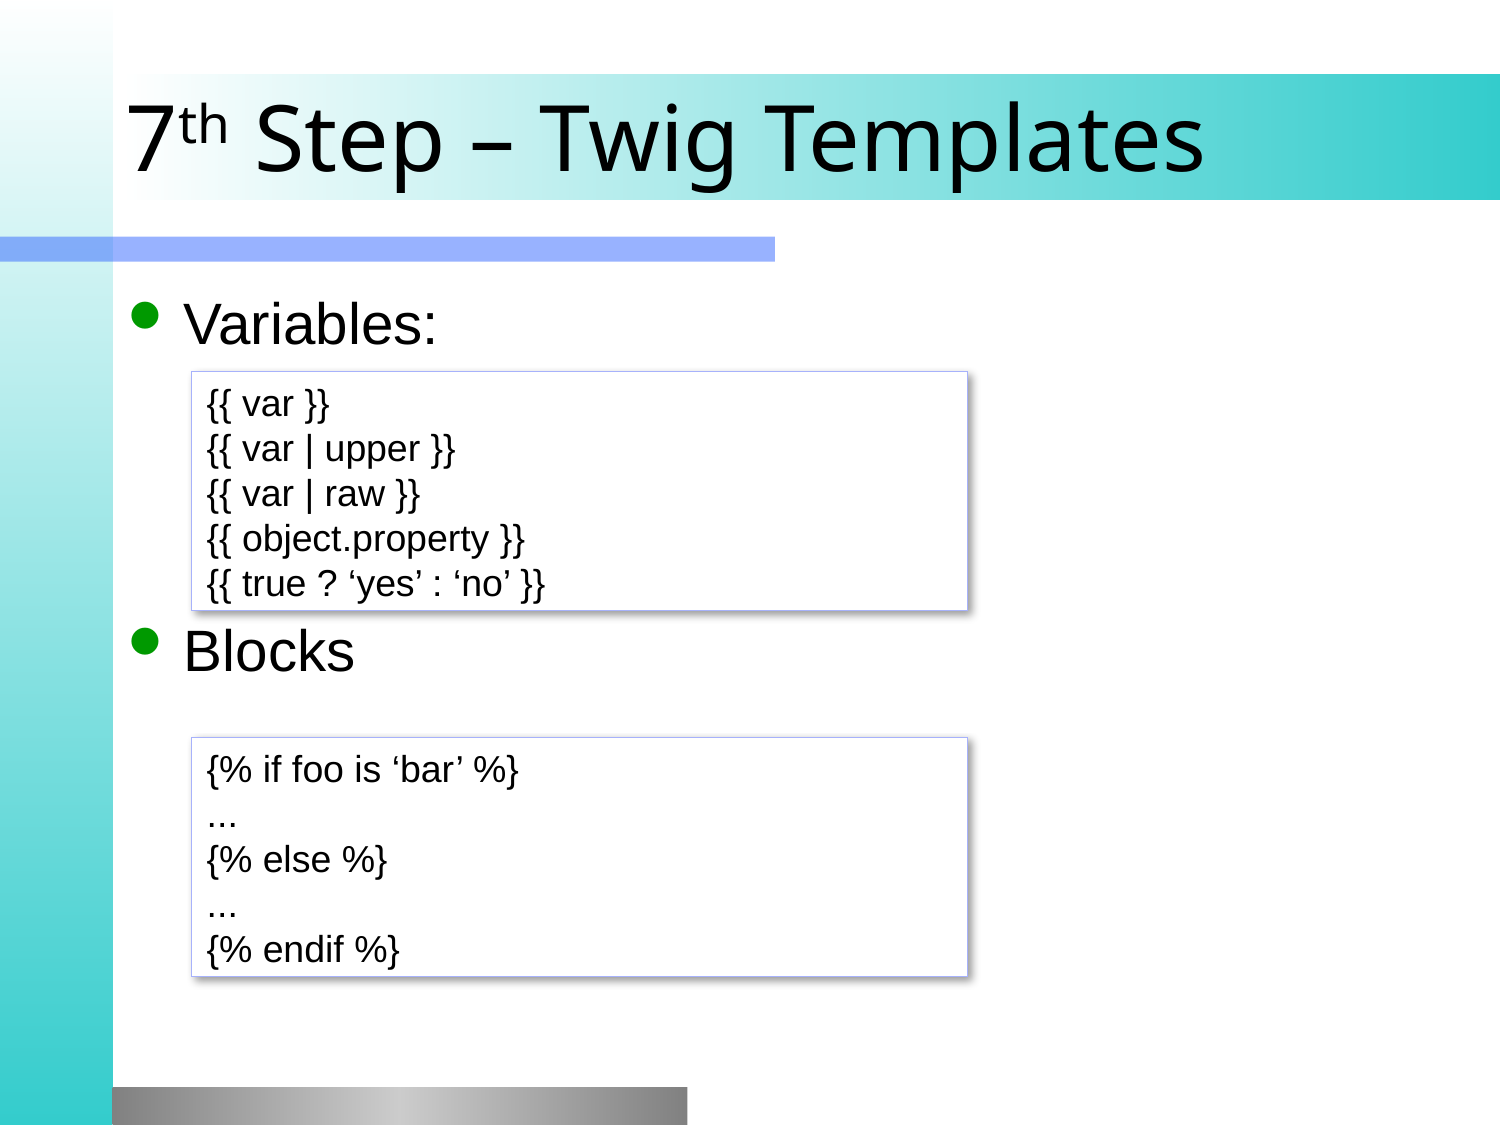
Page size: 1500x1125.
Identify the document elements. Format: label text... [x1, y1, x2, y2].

list Variables: Blocks [112, 278, 1388, 1073]
text_box {{ var }} {{ var | upper }} {{ var | raw }} {{ object.property }} {{ true ? ‘yes’ : ‘no’ }} [191, 371, 968, 611]
title 7th Step – Twig Templates [110, 40, 1386, 229]
text_box {% if foo is ‘bar’ %} ... {% else %} ... {% endif %} [191, 737, 968, 977]
